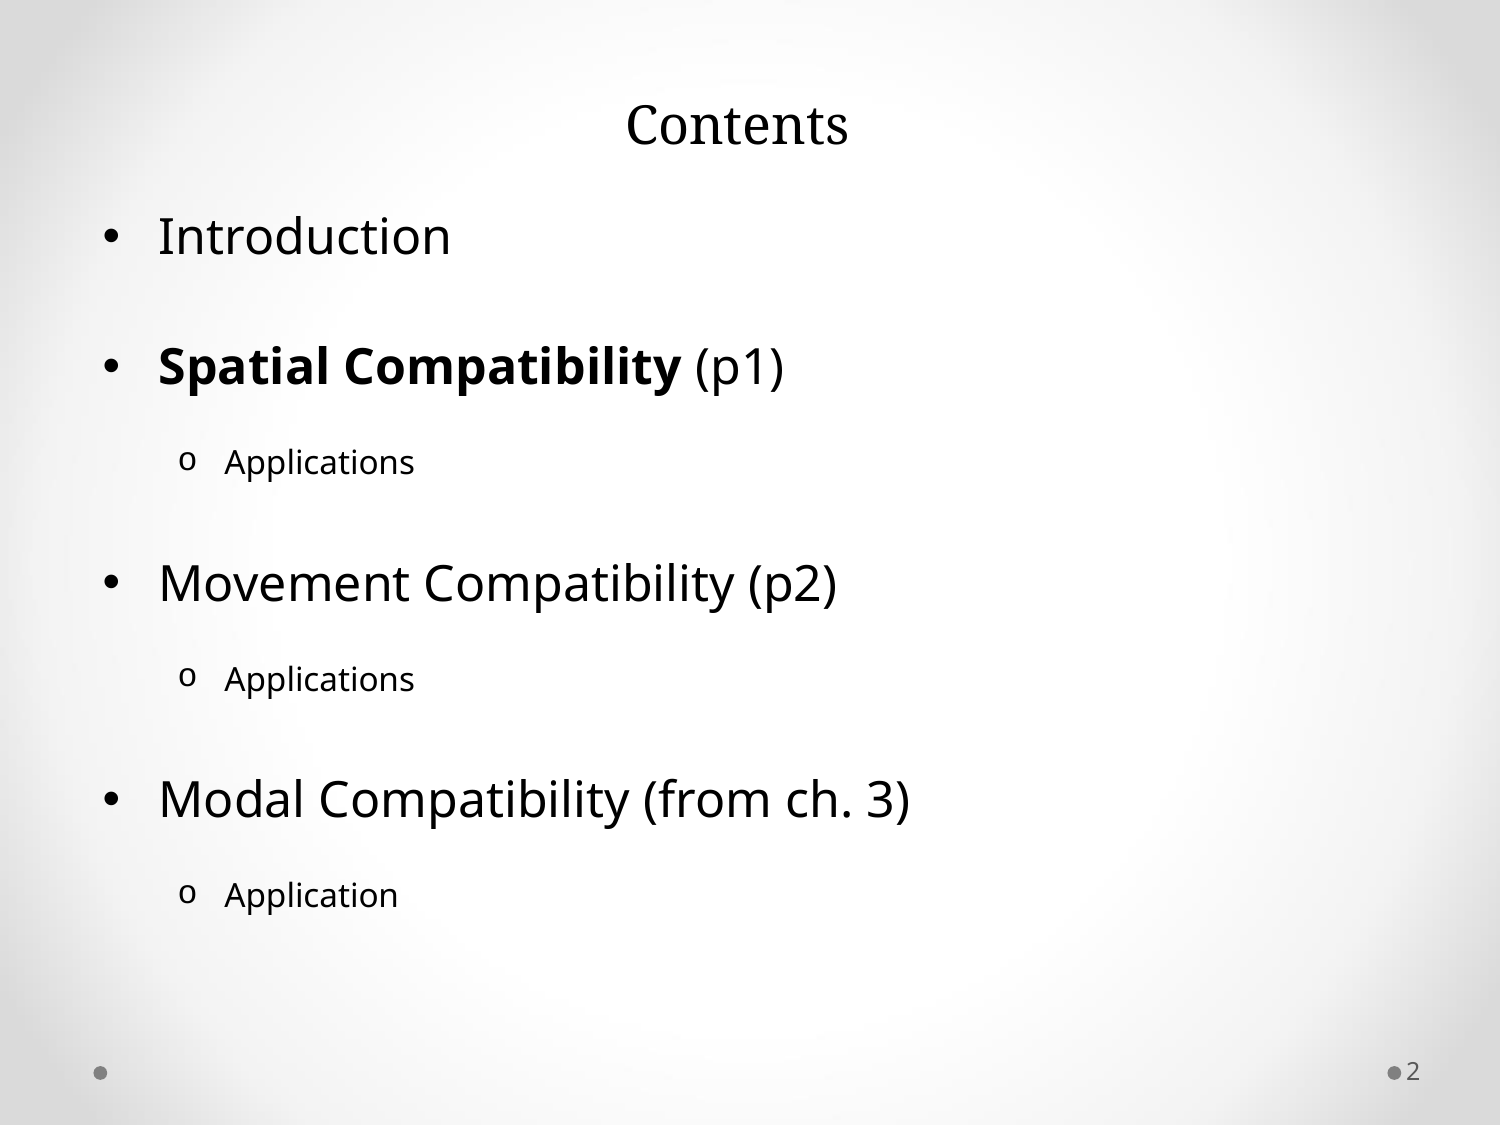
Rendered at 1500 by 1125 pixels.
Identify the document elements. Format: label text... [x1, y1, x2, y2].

slide_number 2 [1401, 1042, 1494, 1103]
list Introduction Spatial Compatibility (p1) Applications Movement Compatibility (p2) Applications Modal Compatibility (from ch. 3) Application [87, 137, 1438, 1113]
title Contents [62, 62, 1413, 163]
picture [0, 0, 1500, 1125]
